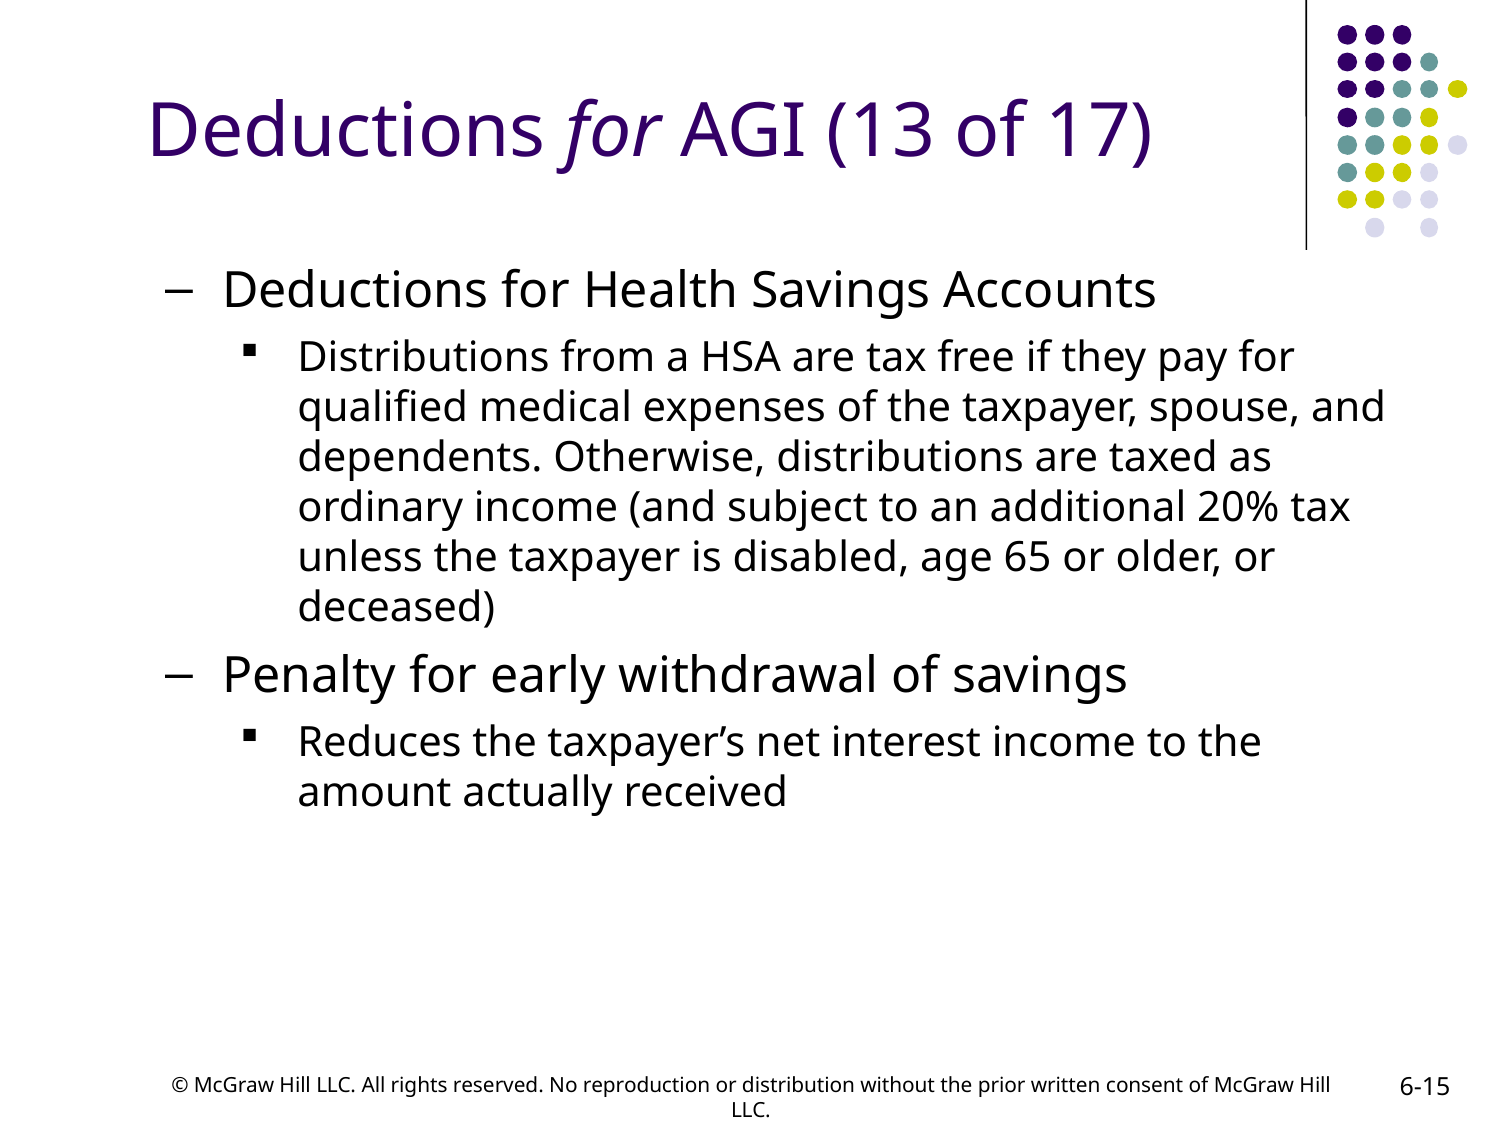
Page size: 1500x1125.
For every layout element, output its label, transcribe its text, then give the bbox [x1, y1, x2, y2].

list Deductions for Health Savings Accounts Distributions from a HSA are tax free if they pay for qualified medical expenses of the taxpayer, spouse, and dependents. Otherwise, distributions are taxed as ordinary income (and subject to an additional 20% tax unless the taxpayer is disabled, age 65 or older, or deceased) Penalty for early withdrawal of savings Reduces the taxpayer’s net interest income to the amount actually received [75, 249, 1425, 1025]
title Deductions for AGI (13 of 17) [25, 24, 1275, 228]
